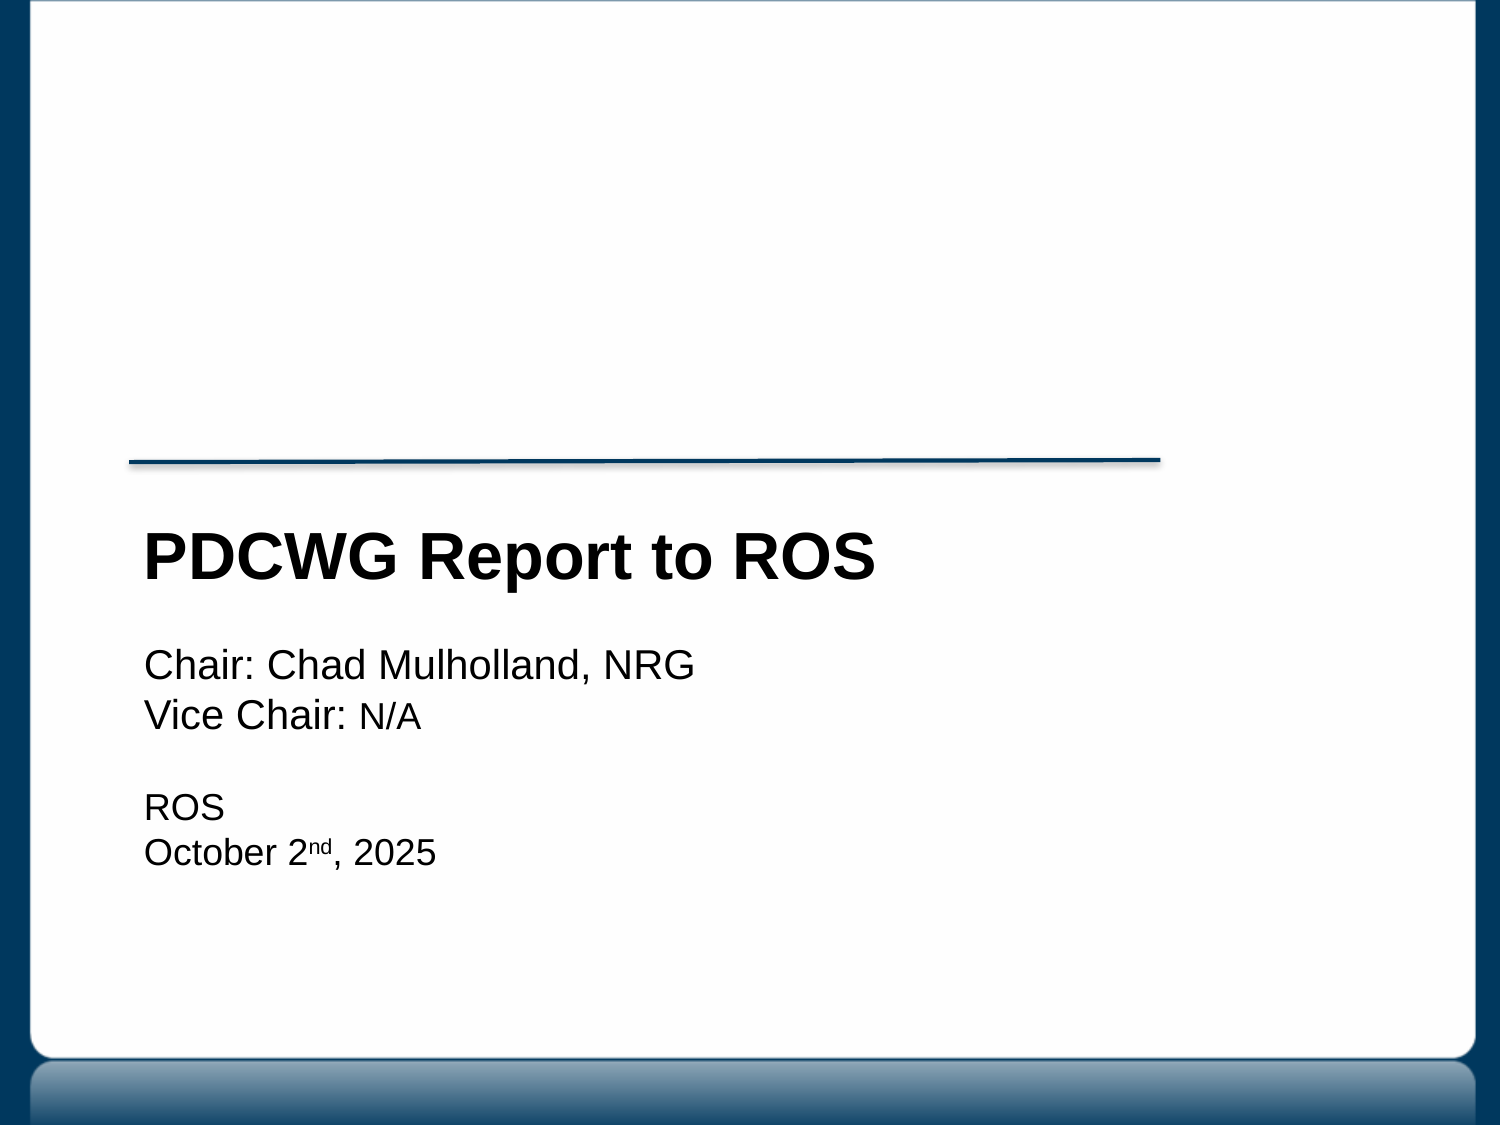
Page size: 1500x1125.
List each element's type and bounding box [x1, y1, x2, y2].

text_box [128, 459, 1367, 885]
picture [0, 0, 1500, 1125]
